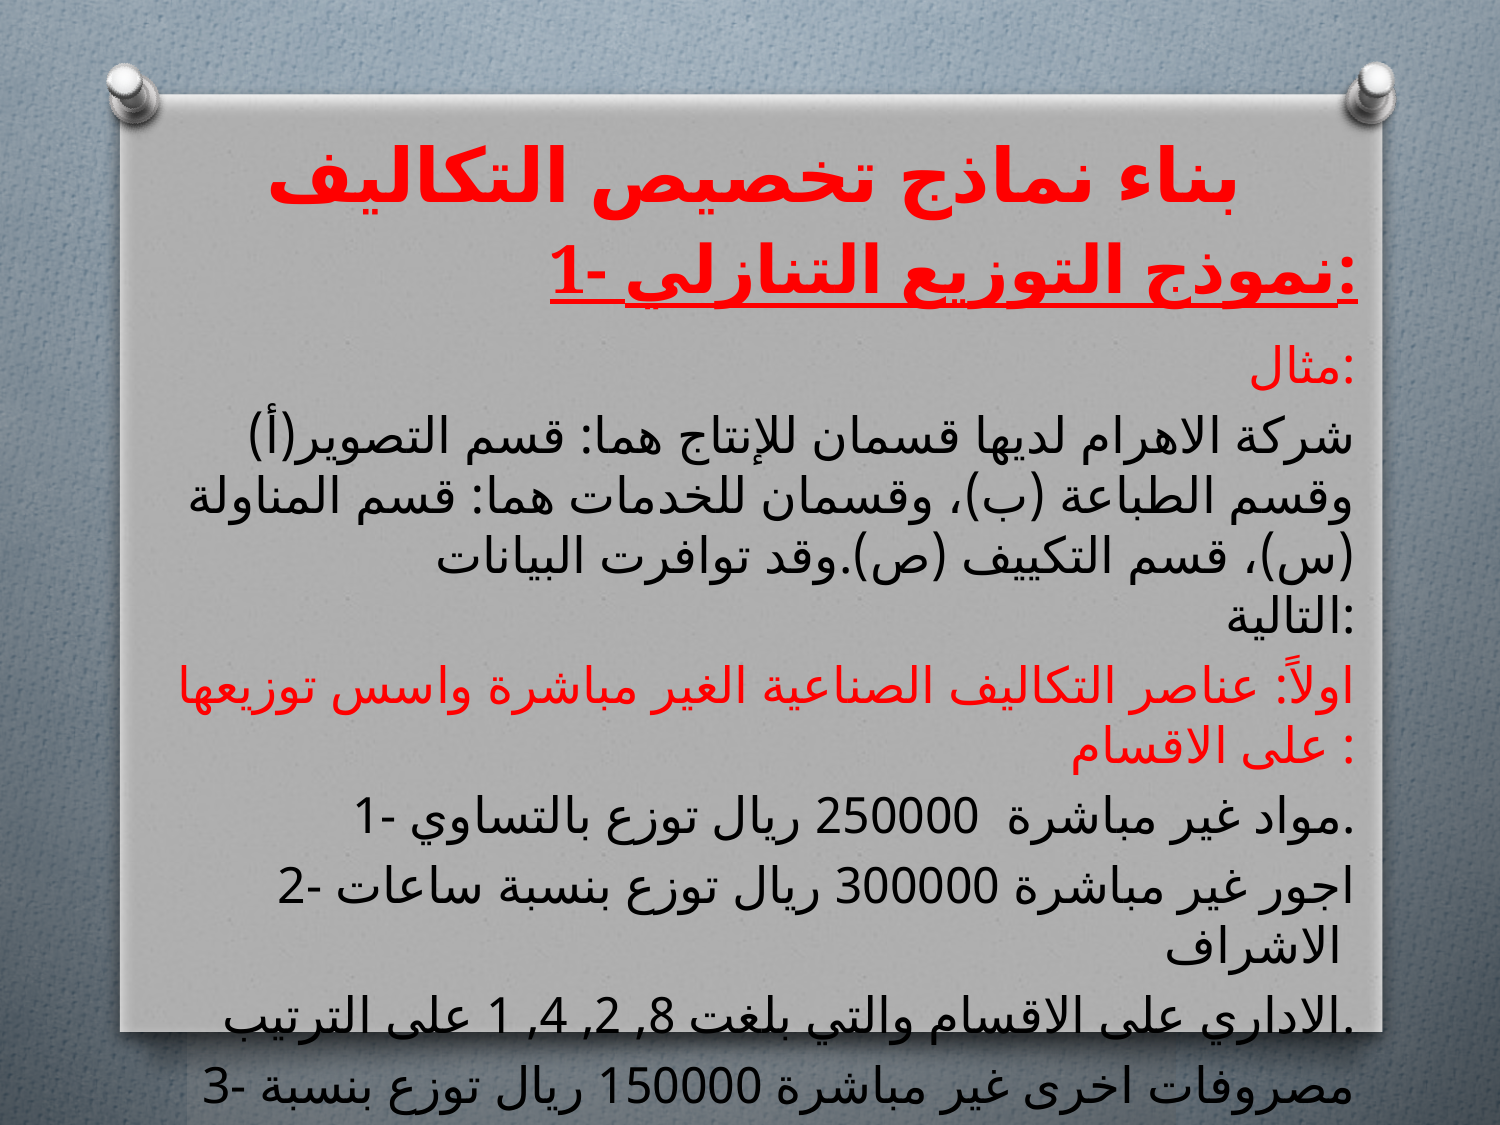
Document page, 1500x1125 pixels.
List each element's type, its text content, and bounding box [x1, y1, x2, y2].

list مثال: شركة الاهرام لديها قسمان للإنتاج هما: قسم التصوير(أ) وقسم الطباعة (ب)، وقسمان للخدمات هما: قسم المناولة (س)، قسم التكييف (ص).وقد توافرت البيانات التالية: اولاً: عناصر التكاليف الصناعية الغير مباشرة واسس توزيعها على الاقسام : 1- مواد غير مباشرة 250000 ريال توزع بالتساوي. 2- اجور غير مباشرة 300000 ريال توزع بنسبة ساعات الاشراف الاداري على الاقسام والتي بلغت 8, 2, 4, 1 على الترتيب. 3- مصروفات اخرى غير مباشرة 150000 ريال توزع بنسبة عدد افراد كل قسم وكان عددهم كالتالي: 8,10,35,20 على التوالي. [130, 326, 1371, 1035]
text_box 1- نموذج التوزيع التنازلي: [230, 208, 1373, 327]
picture [1317, 35, 1439, 156]
title بناء نماذج تخصيص التكاليف [183, 113, 1326, 232]
picture [75, 29, 198, 153]
